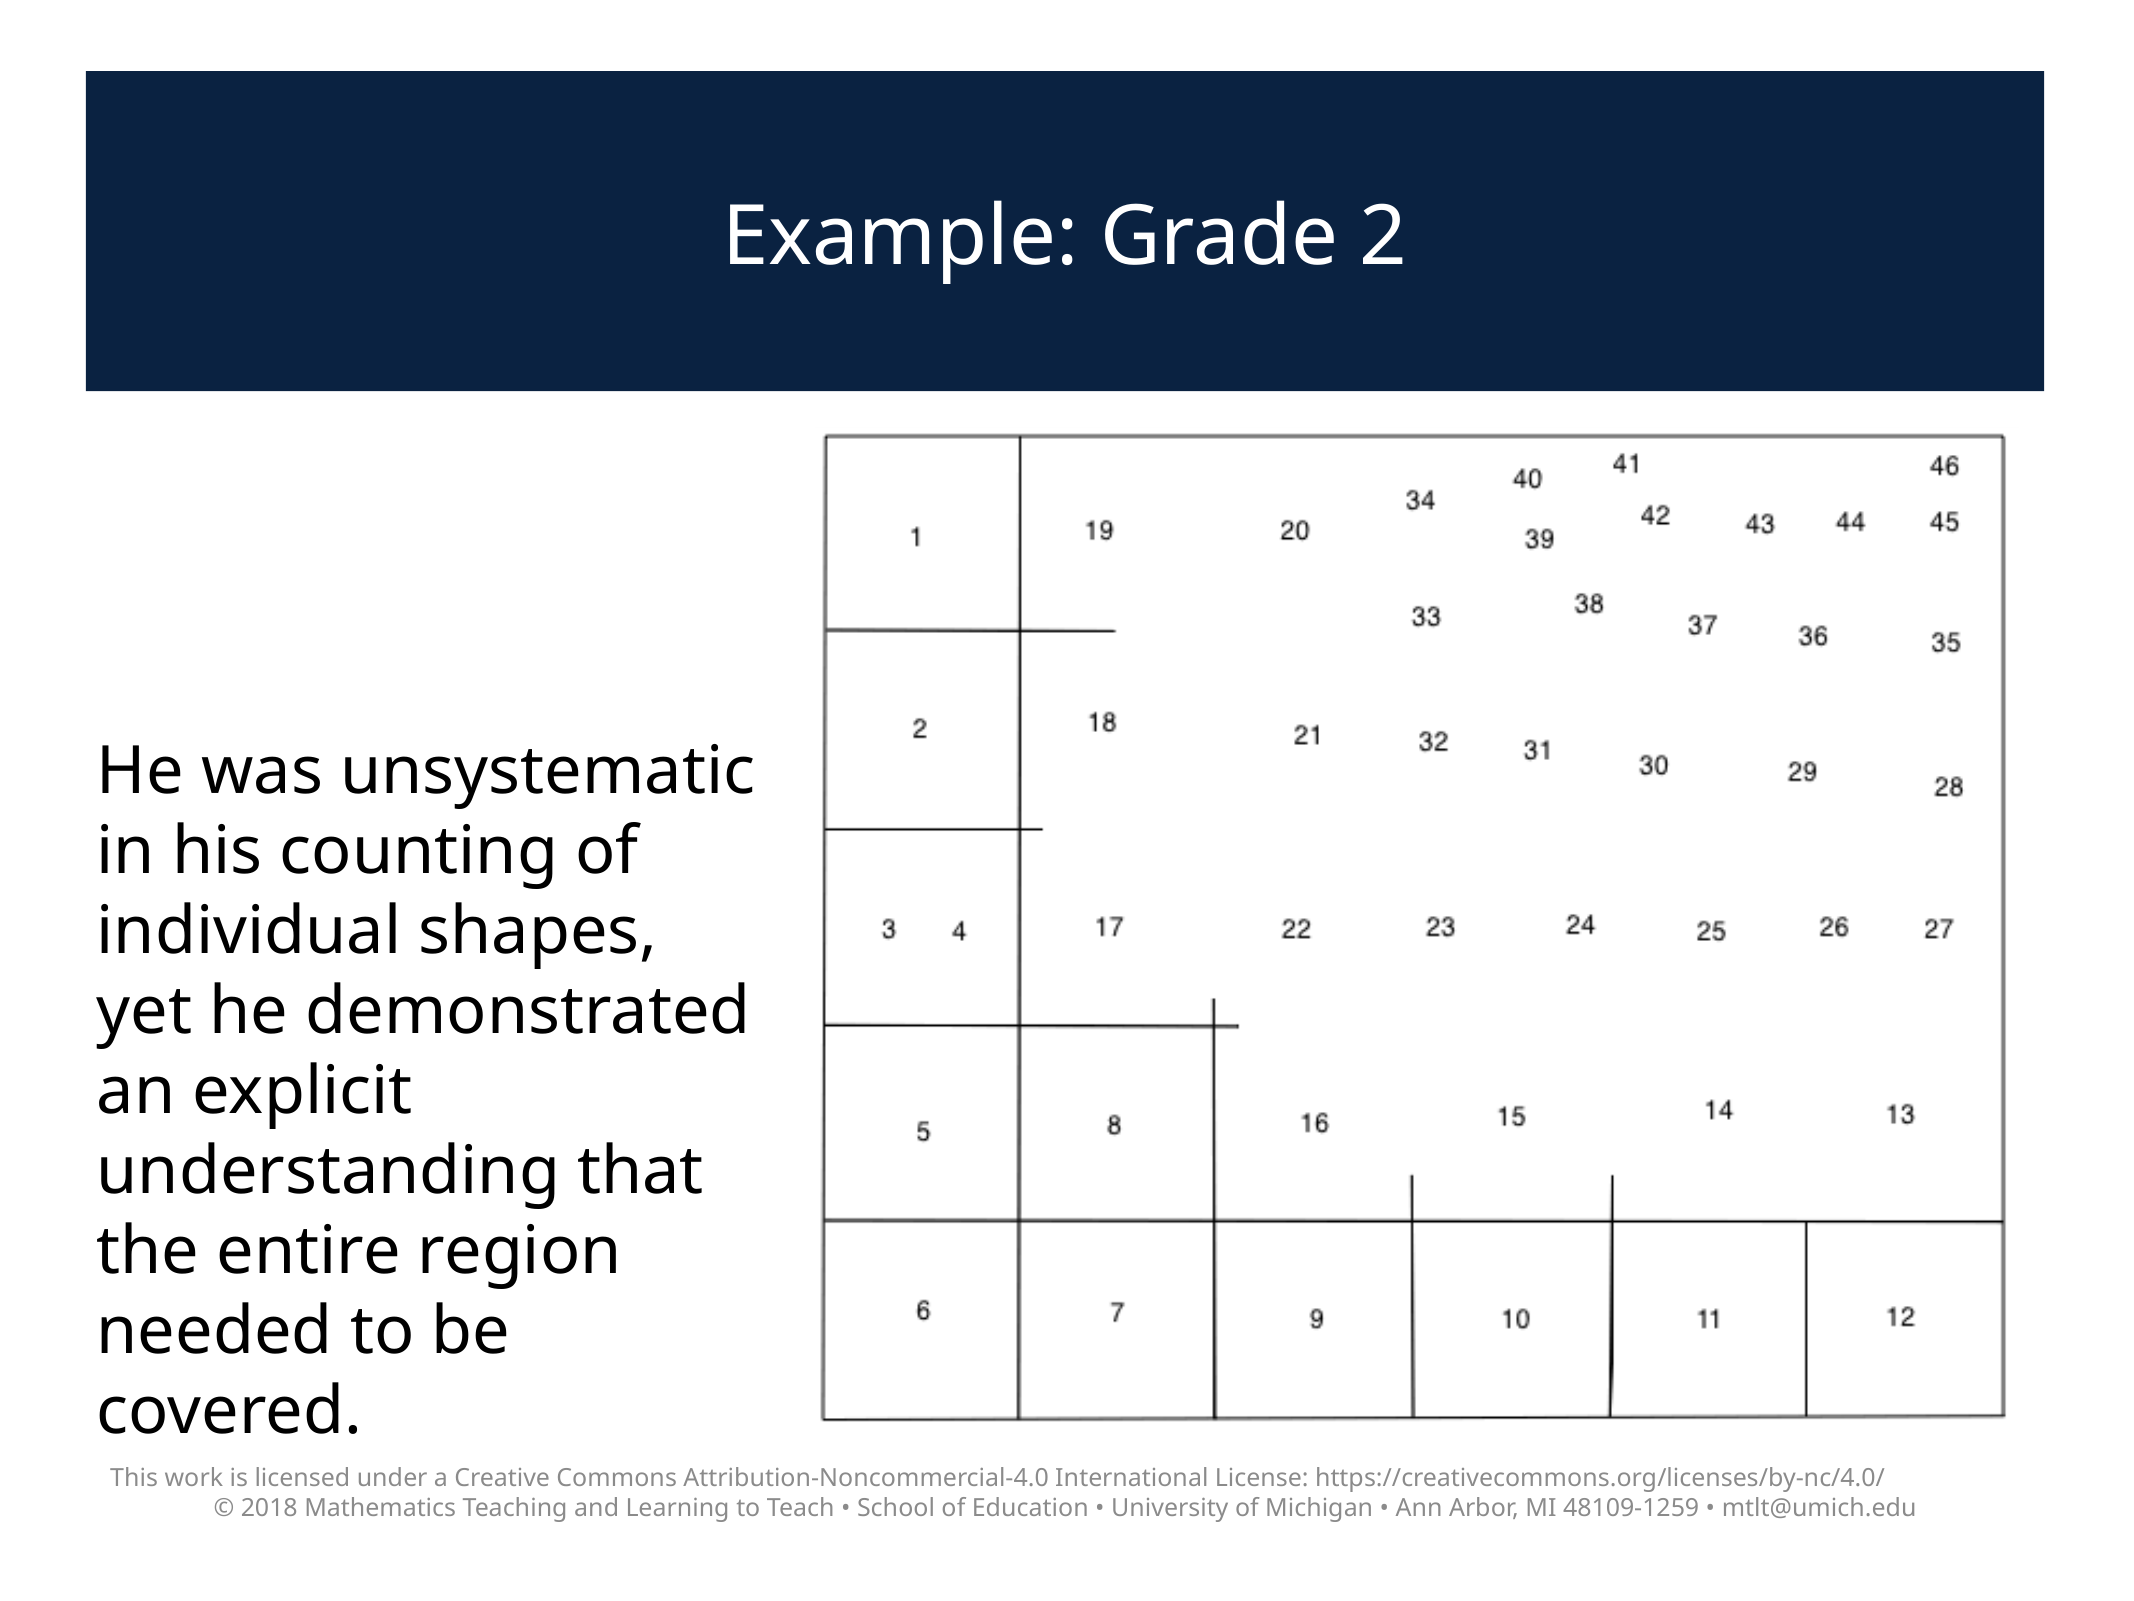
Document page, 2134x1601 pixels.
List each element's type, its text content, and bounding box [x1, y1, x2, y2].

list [439, 426, 2134, 1430]
text_box This work is licensed under a Creative Commons Attribution-Noncommercial-4.0 International License: https://creativecommons.org/licenses/by-nc/4.0/ © 2018 Mathematics Teaching and Learning to Teach • School of Education • University of Michigan • Ann Arbor, MI 48109-1259 • mtlt@umich.edu [88, 1436, 2045, 1547]
title Example: Grade 2 [85, 71, 2045, 392]
text_box He was unsystematic in his counting of individual shapes, yet he demonstrated an explicit understanding that the entire region needed to be covered. [85, 719, 436, 1454]
